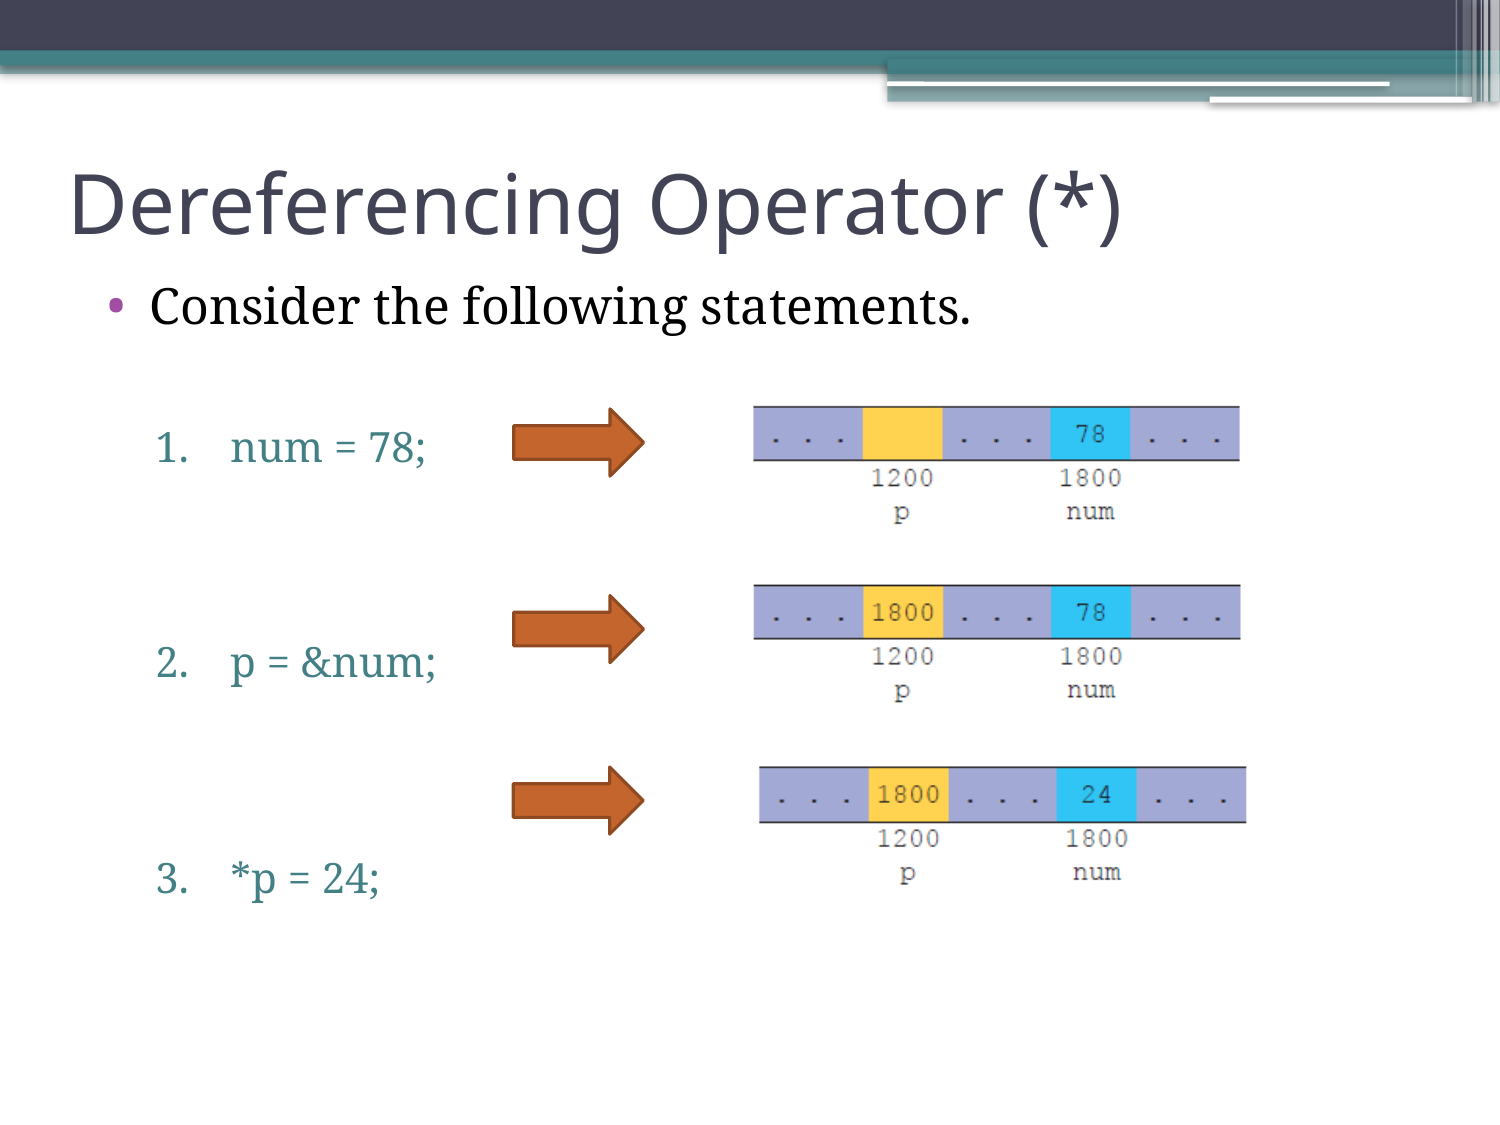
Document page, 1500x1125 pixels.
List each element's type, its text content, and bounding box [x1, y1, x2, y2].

text_box [511, 765, 645, 836]
title Dereferencing Operator (*) [53, 113, 1404, 289]
text_box [512, 594, 645, 665]
list Consider the following statements. num = 78; p = &num; *p = 24; [75, 267, 1425, 1079]
picture [737, 396, 1255, 532]
text_box [512, 407, 645, 478]
picture [747, 751, 1270, 899]
picture [740, 573, 1259, 705]
